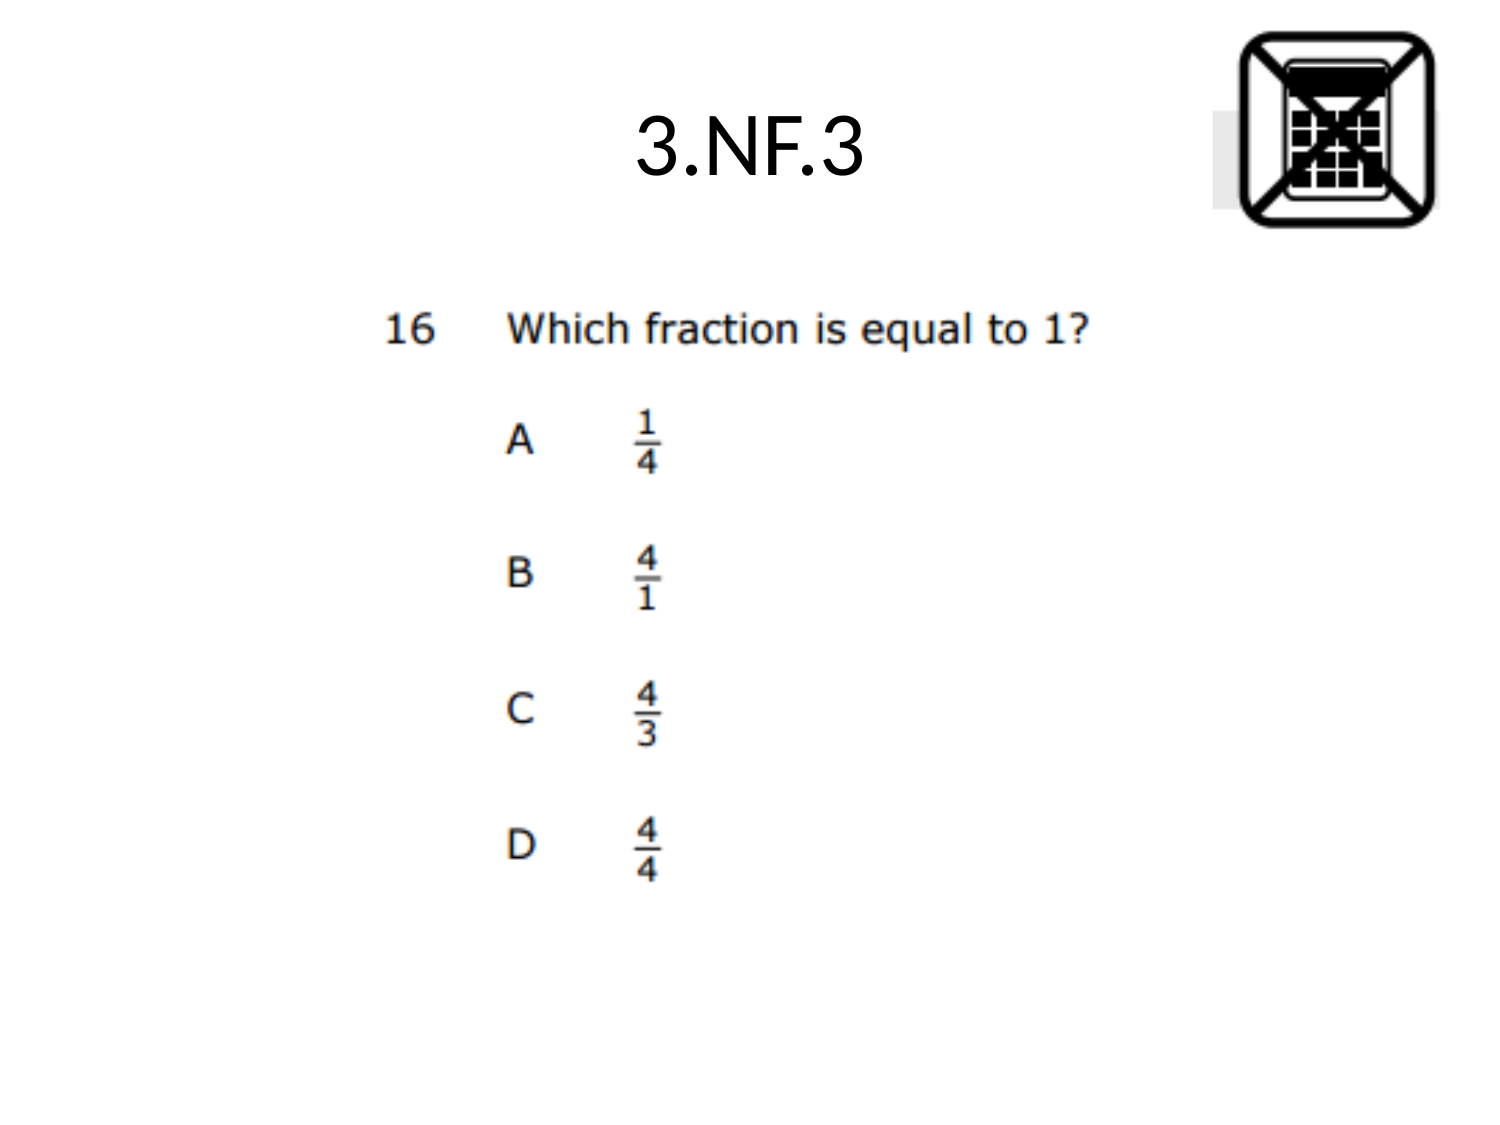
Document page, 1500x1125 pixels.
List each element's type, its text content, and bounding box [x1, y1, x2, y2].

title 3.NF.3 [75, 45, 1207, 233]
picture [1212, 12, 1474, 261]
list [312, 260, 1185, 988]
